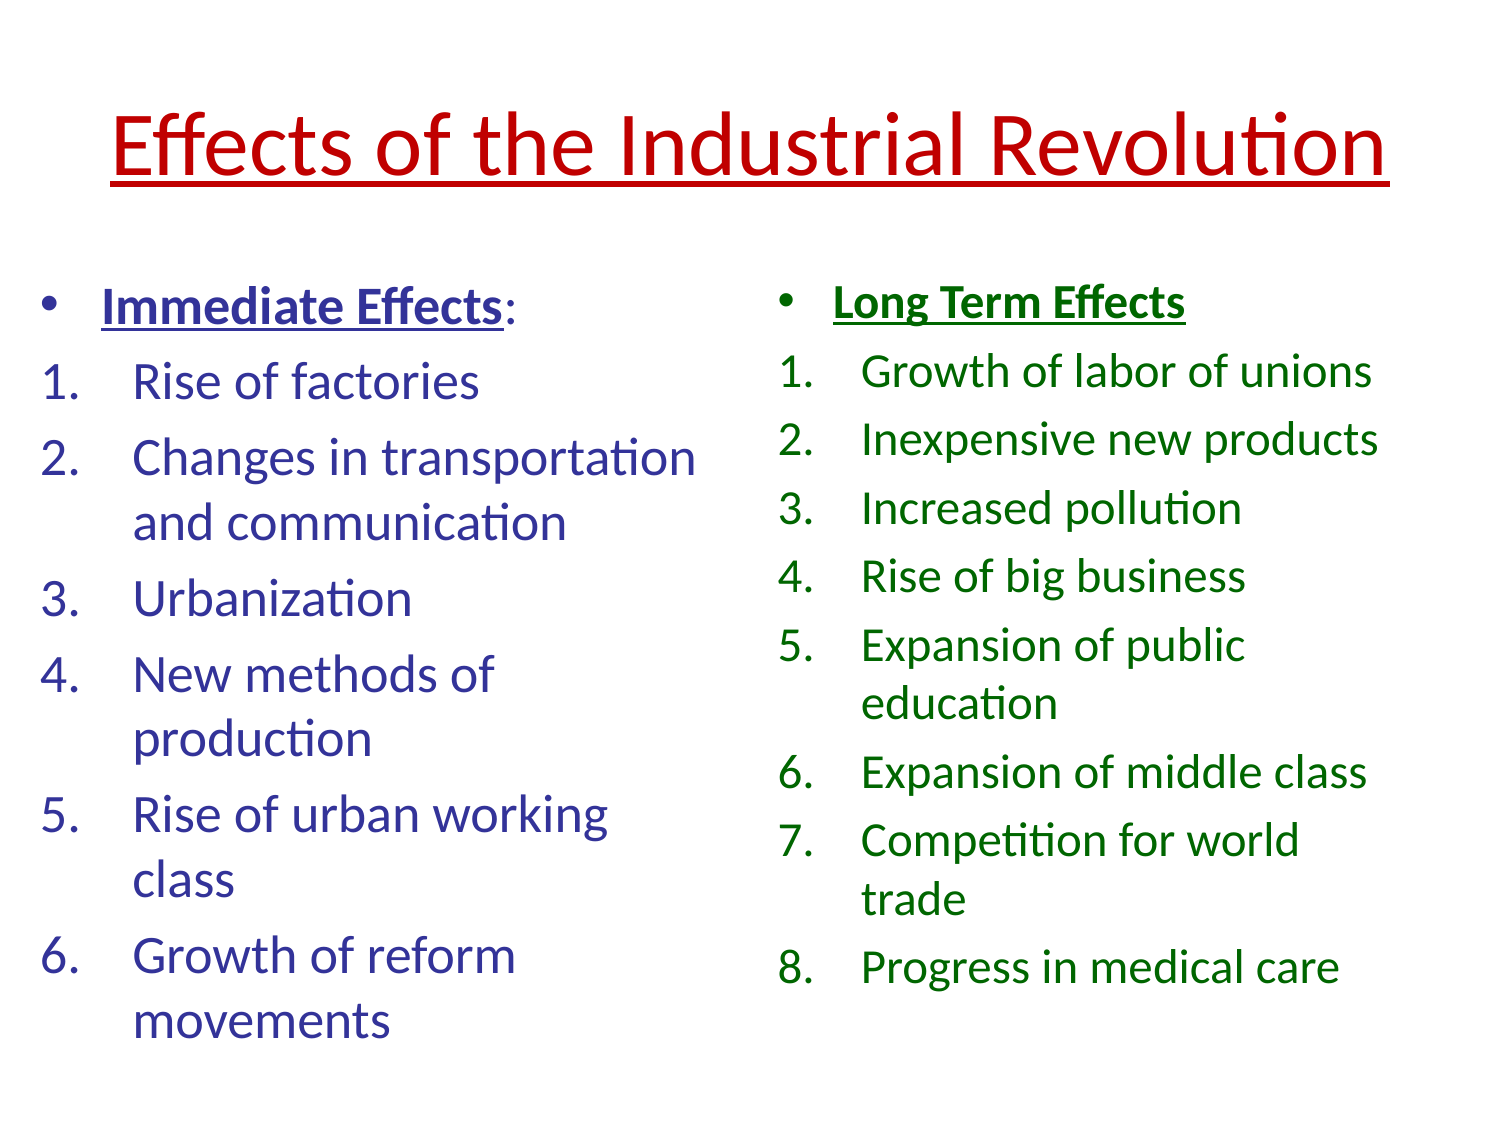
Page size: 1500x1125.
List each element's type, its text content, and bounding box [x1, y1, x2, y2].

title Effects of the Industrial Revolution [75, 45, 1425, 233]
list Immediate Effects: Rise of factories Changes in transportation and communication Urbanization New methods of production Rise of urban working class Growth of reform movements [24, 262, 738, 1063]
list Long Term Effects Growth of labor of unions Inexpensive new products Increased pollution Rise of big business Expansion of public education Expansion of middle class Competition for world trade Progress in medical care [762, 262, 1425, 1005]
